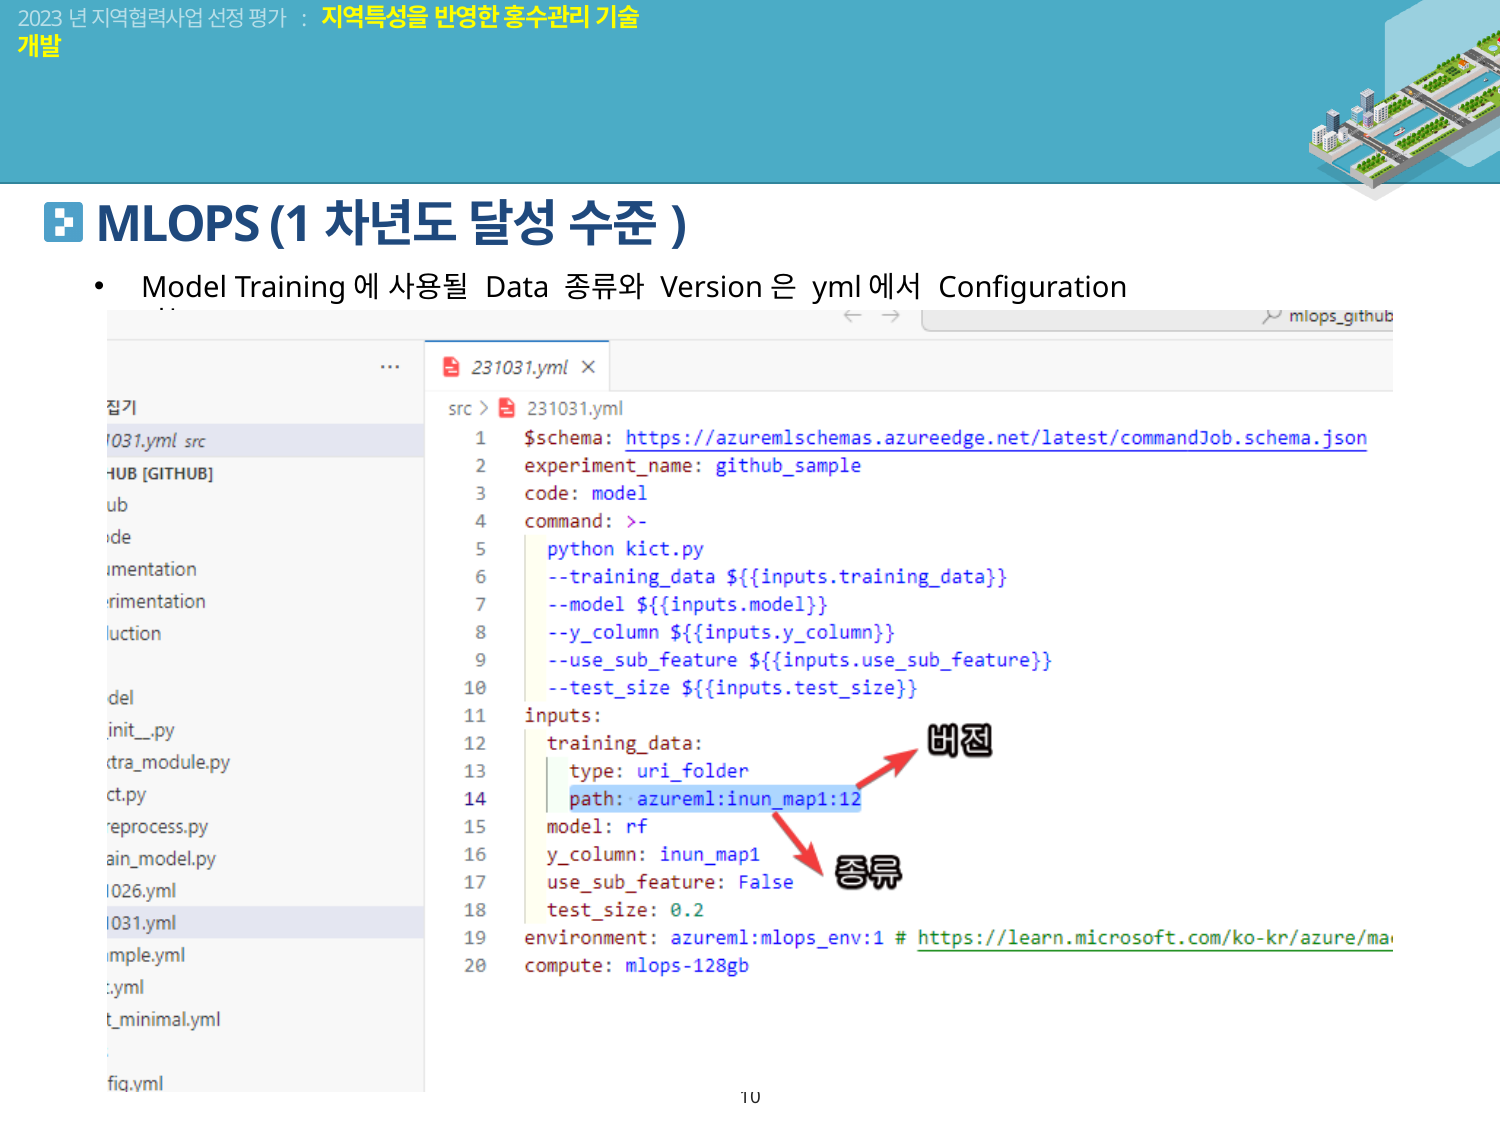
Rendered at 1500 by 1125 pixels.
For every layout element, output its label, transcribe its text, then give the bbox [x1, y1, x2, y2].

picture [1309, 30, 1500, 201]
picture [107, 310, 1393, 1092]
text_box MLOPS (1차년도 달성 수준) [29, 184, 1435, 260]
text_box Model Training에 사용될 Data 종류와 Version은 yml에서 Configuration 가능 [79, 260, 1164, 346]
picture [44, 202, 83, 242]
